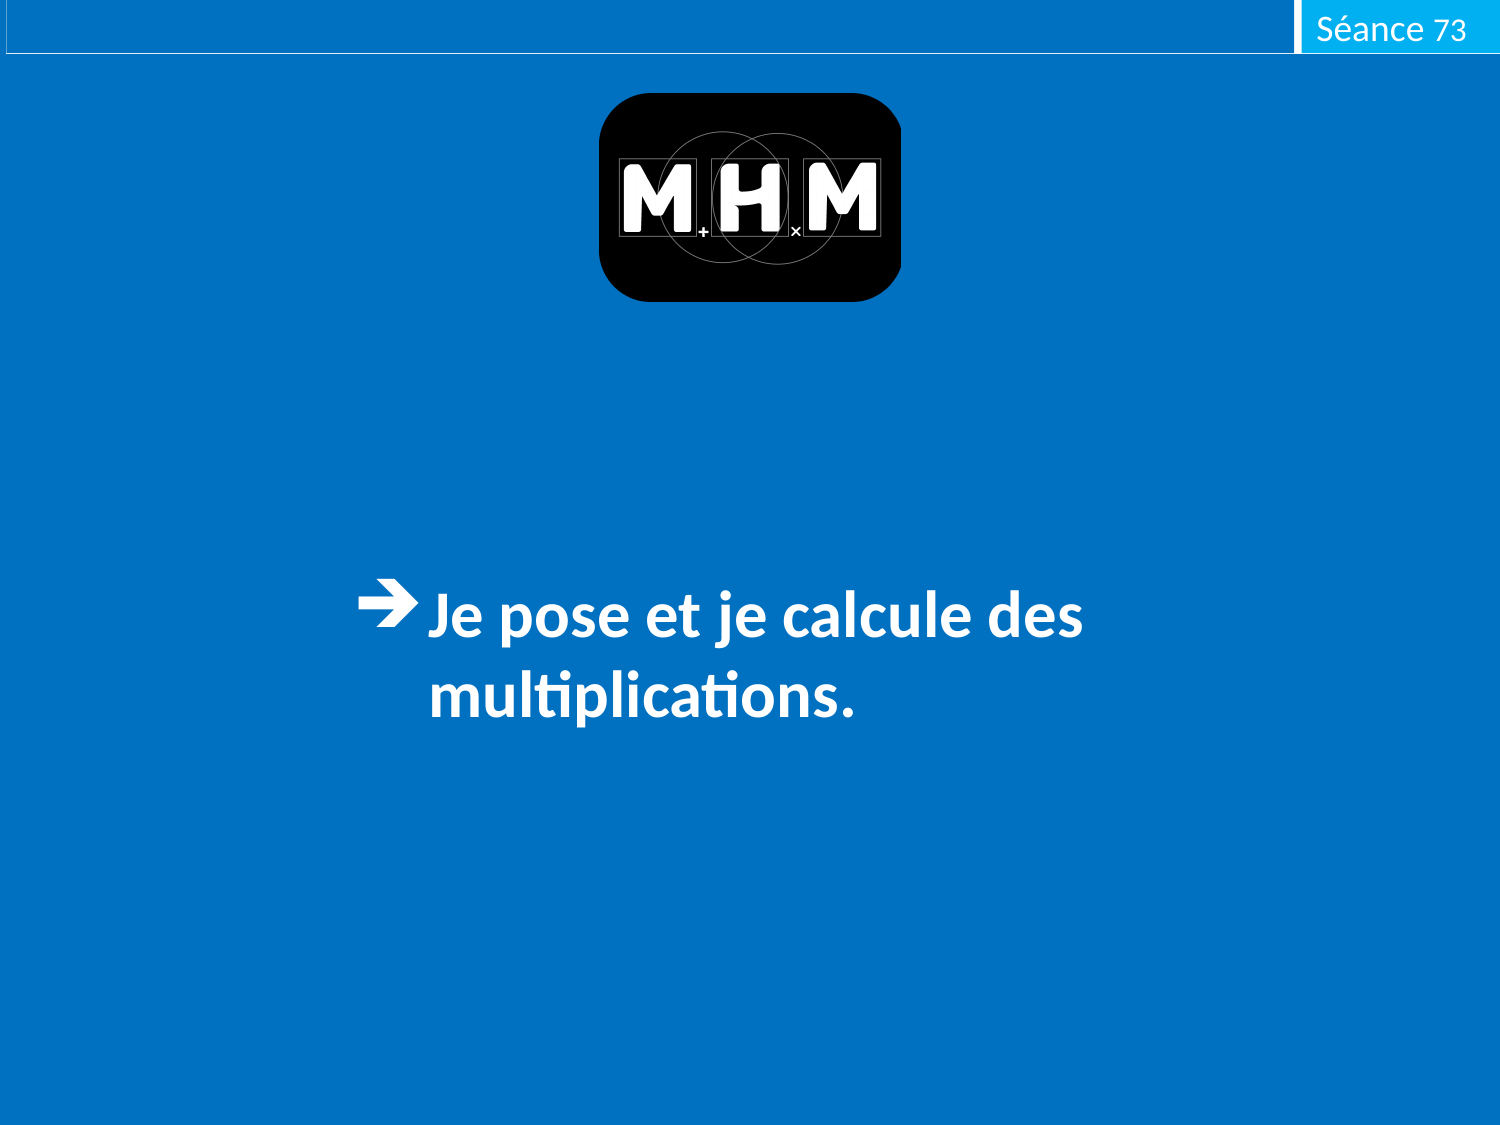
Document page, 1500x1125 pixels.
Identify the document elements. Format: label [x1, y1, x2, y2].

text_box [0, 54, 1500, 1125]
